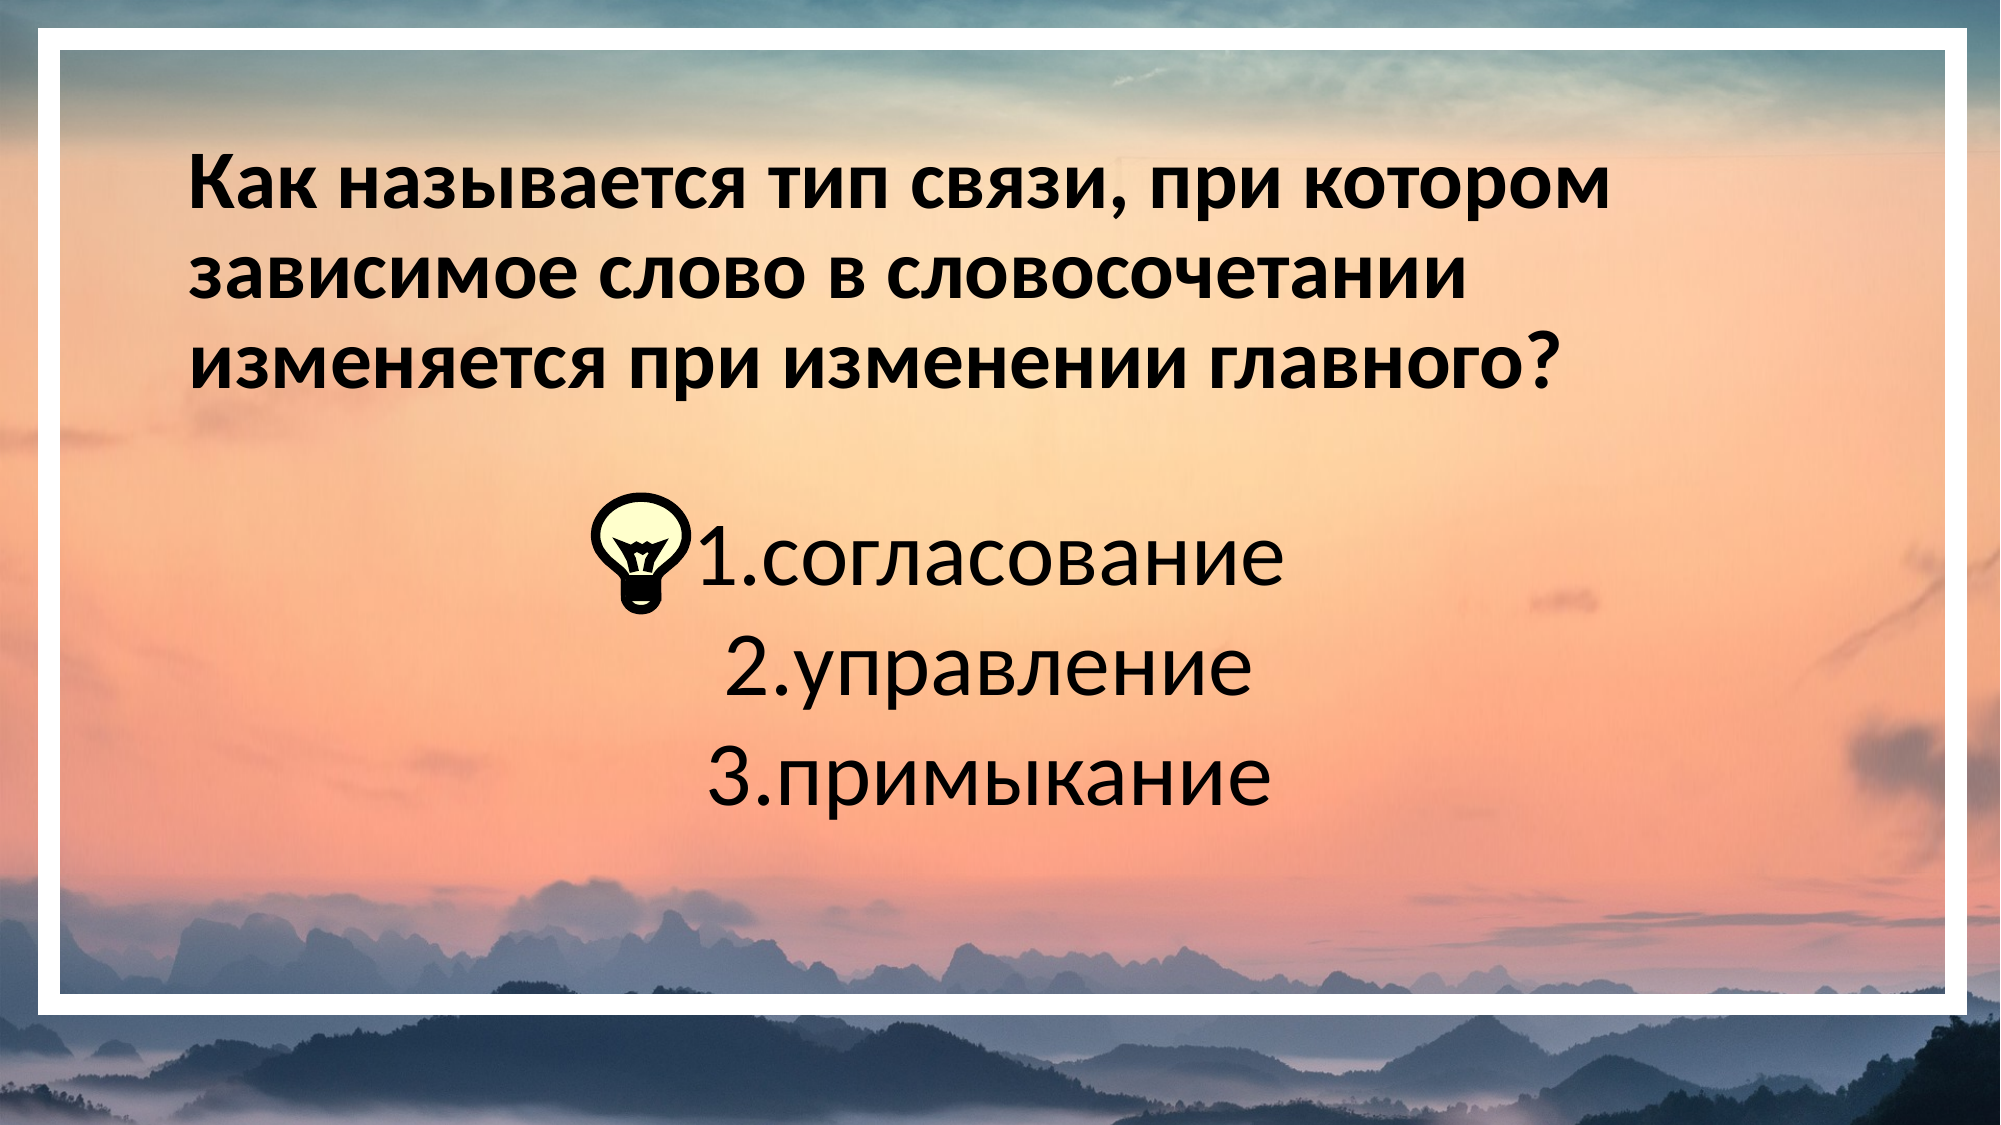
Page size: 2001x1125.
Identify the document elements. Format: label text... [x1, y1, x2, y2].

picture [0, 0, 2000, 1125]
text_box 1.согласование 2.управление 3.примыкание [500, 486, 1500, 832]
text_box [595, 497, 687, 610]
list Как называется тип связи, при котором зависимое слово в словосочетании изменяется при изменении главного? [173, 129, 1899, 843]
